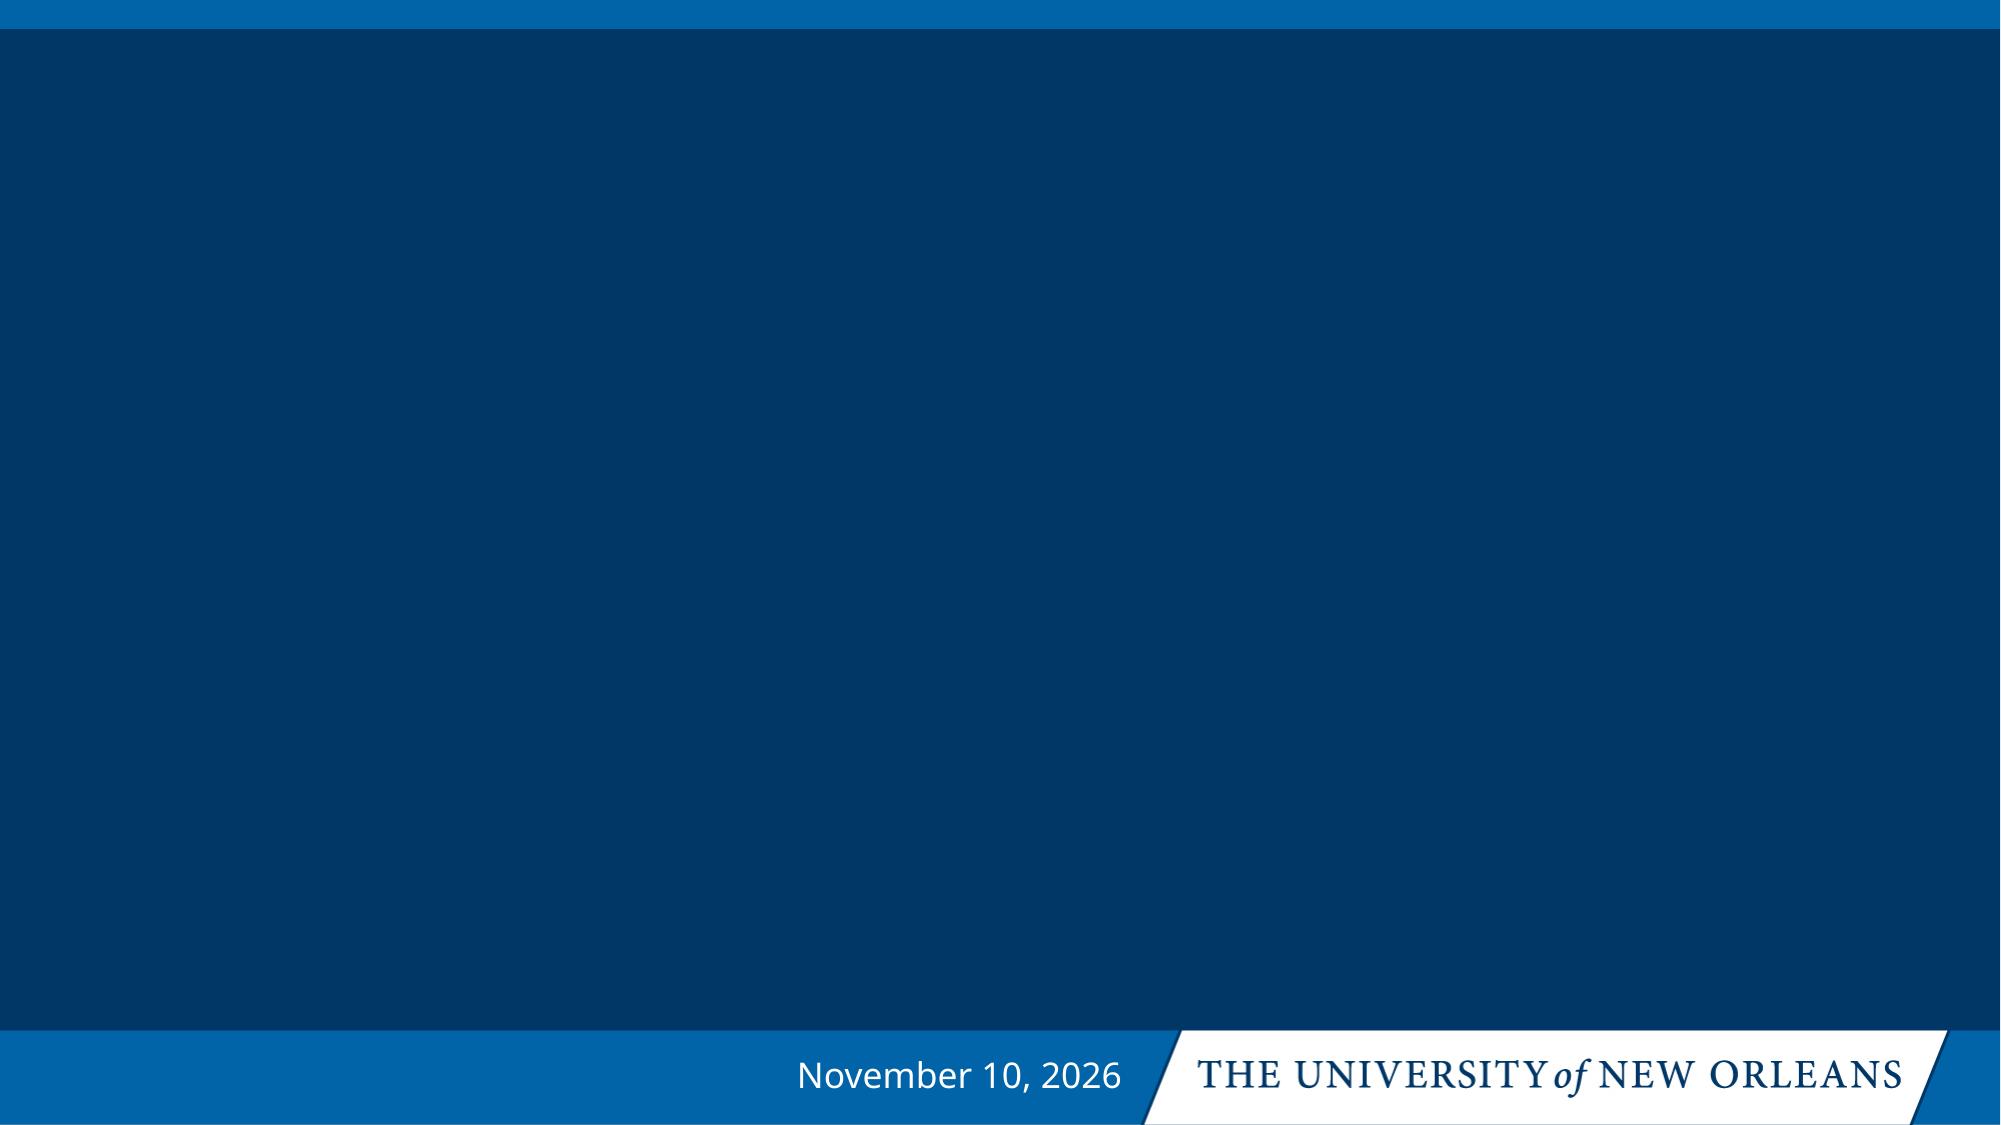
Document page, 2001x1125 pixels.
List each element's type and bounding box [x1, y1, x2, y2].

slide_number [686, 1045, 1137, 1106]
picture [0, 0, 2001, 1125]
